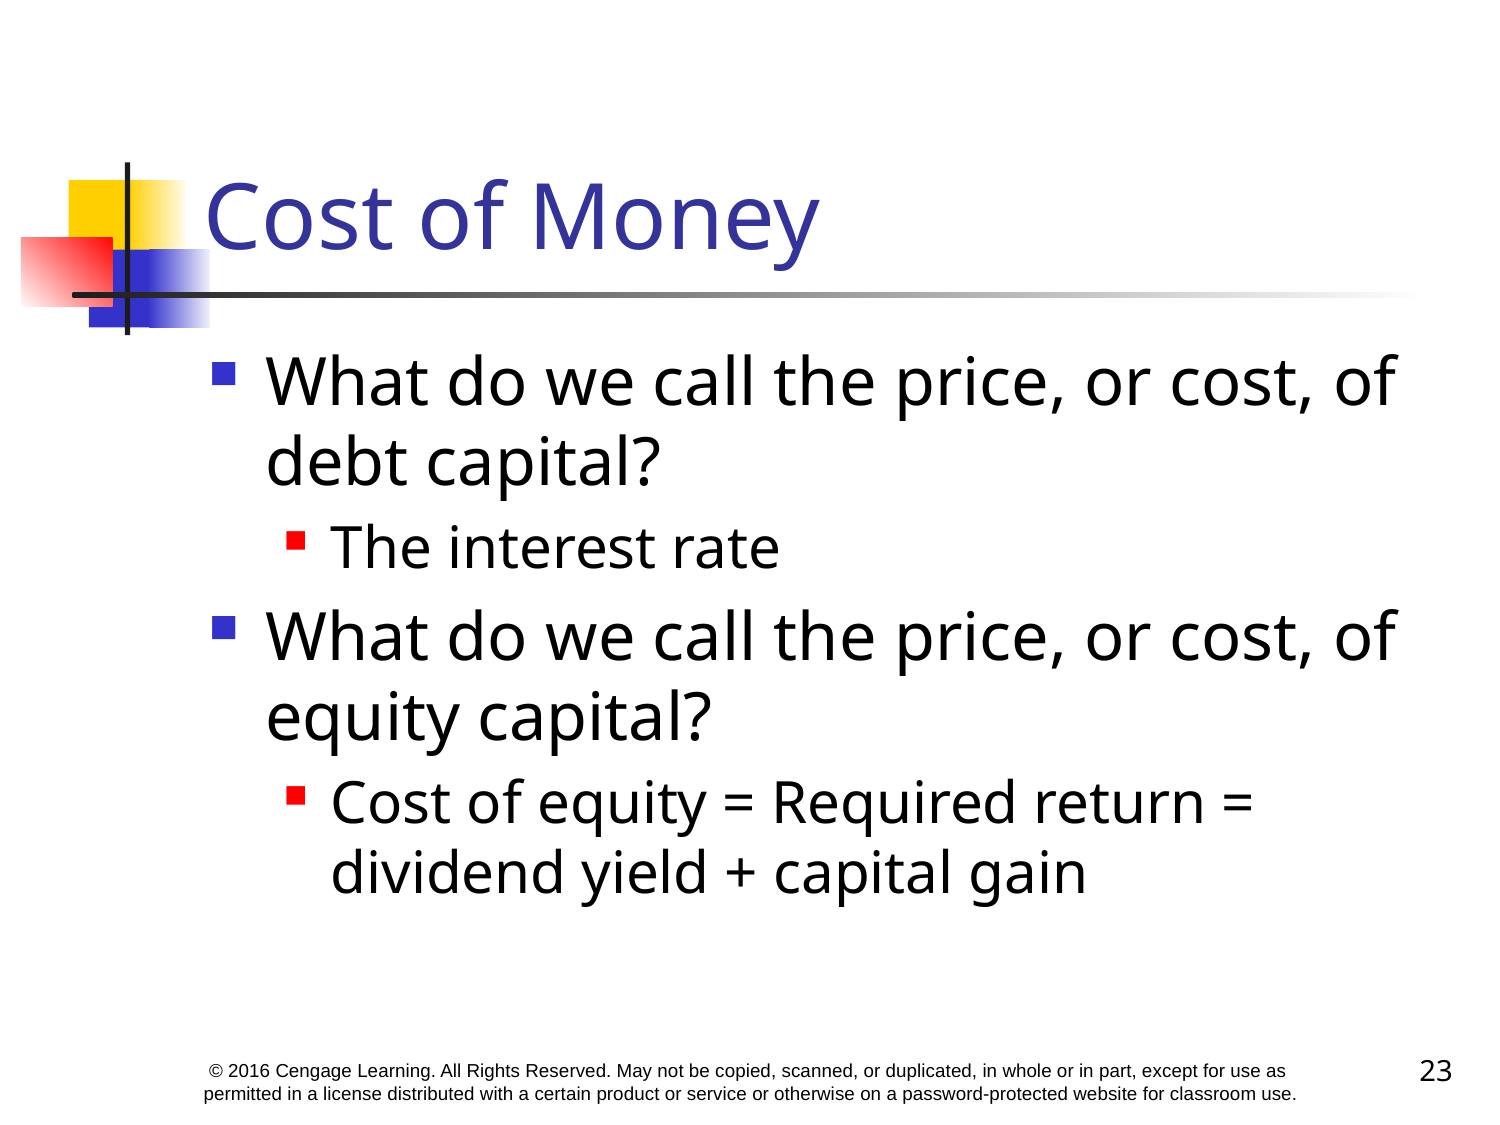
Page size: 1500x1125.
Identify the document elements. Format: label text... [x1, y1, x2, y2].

list What do we call the price, or cost, of debt capital? The interest rate What do we call the price, or cost, of equity capital? Cost of equity = Required return = dividend yield + capital gain [193, 330, 1470, 1007]
text_box [512, 1024, 988, 1100]
text_box [112, 1024, 425, 1100]
slide_number 23 [1154, 1023, 1468, 1100]
title Cost of Money [188, 34, 1468, 276]
